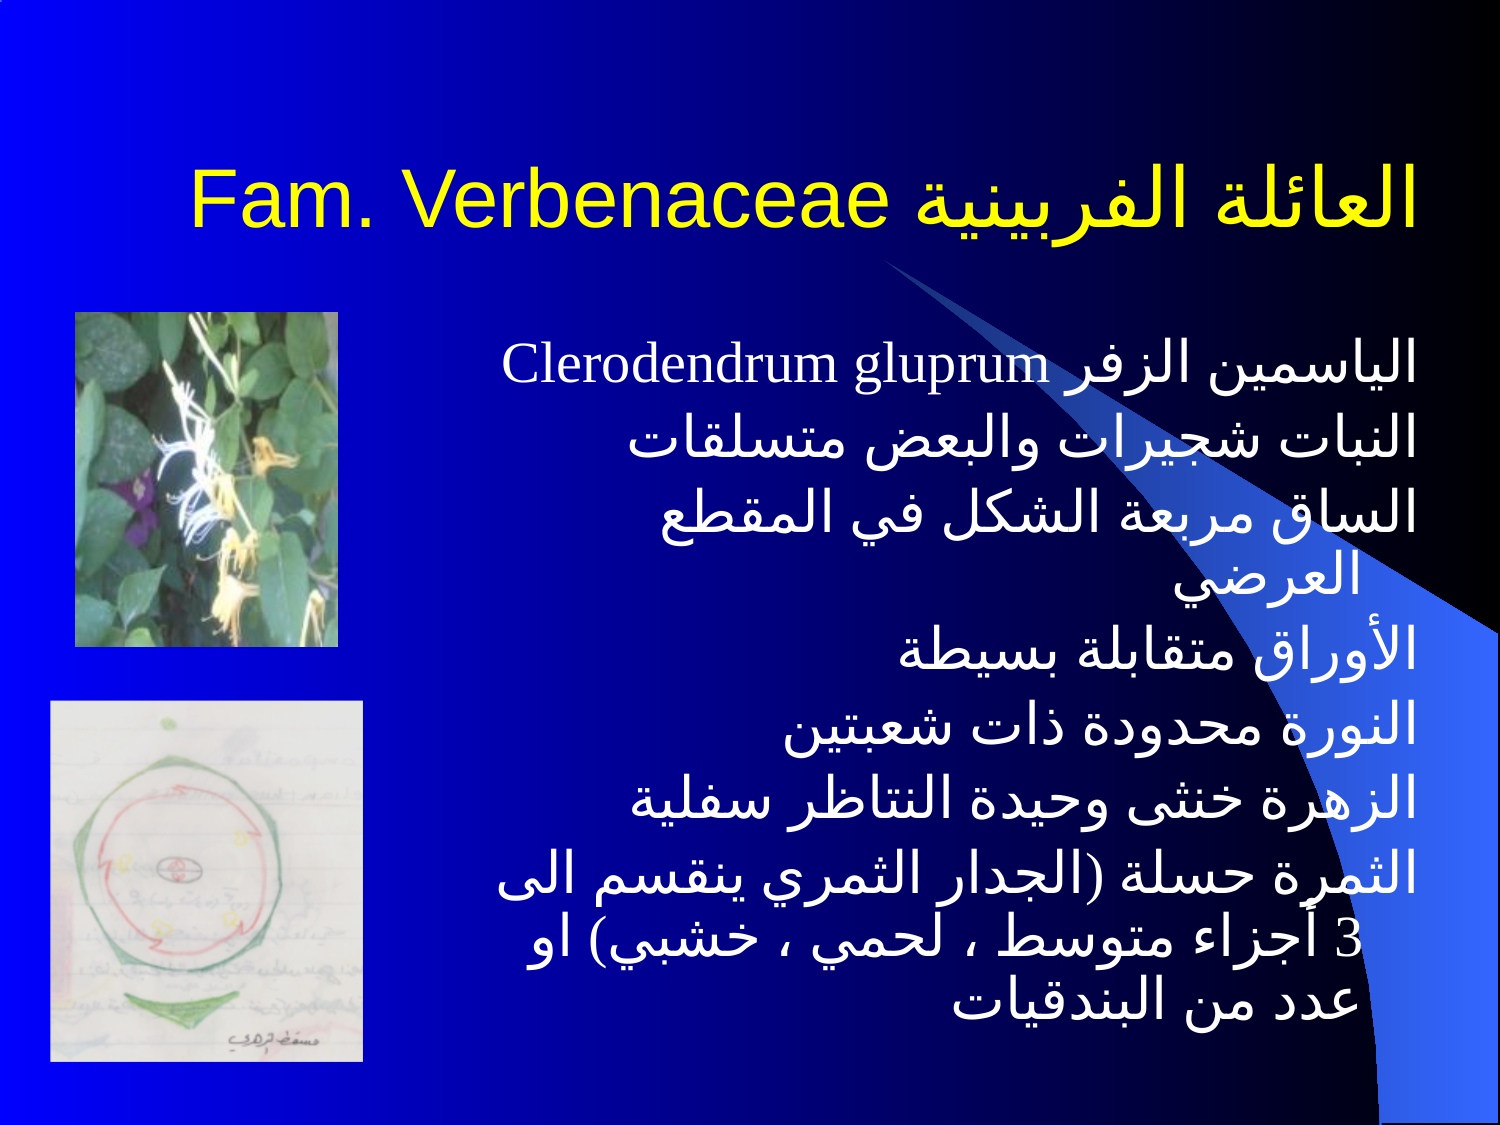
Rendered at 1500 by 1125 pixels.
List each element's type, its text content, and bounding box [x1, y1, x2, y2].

list الياسمين الزفر Clerodendrum gluprum النبات شجيرات والبعض متسلقات الساق مربعة الشكل في المقطع العرضي الأوراق متقابلة بسيطة النورة محدودة ذات شعبتين الزهرة خنثى وحيدة النتاظر سفلية الثمرة حسلة (الجدار الثمري ينقسم الى 3 أجزاء متوسط ، لحمي ، خشبي) او عدد من البندقيات [424, 324, 1451, 1001]
title العائلة الفربينية Fam. Verbenaceae [111, 99, 1438, 288]
picture [74, 312, 338, 647]
picture [25, 724, 388, 1038]
